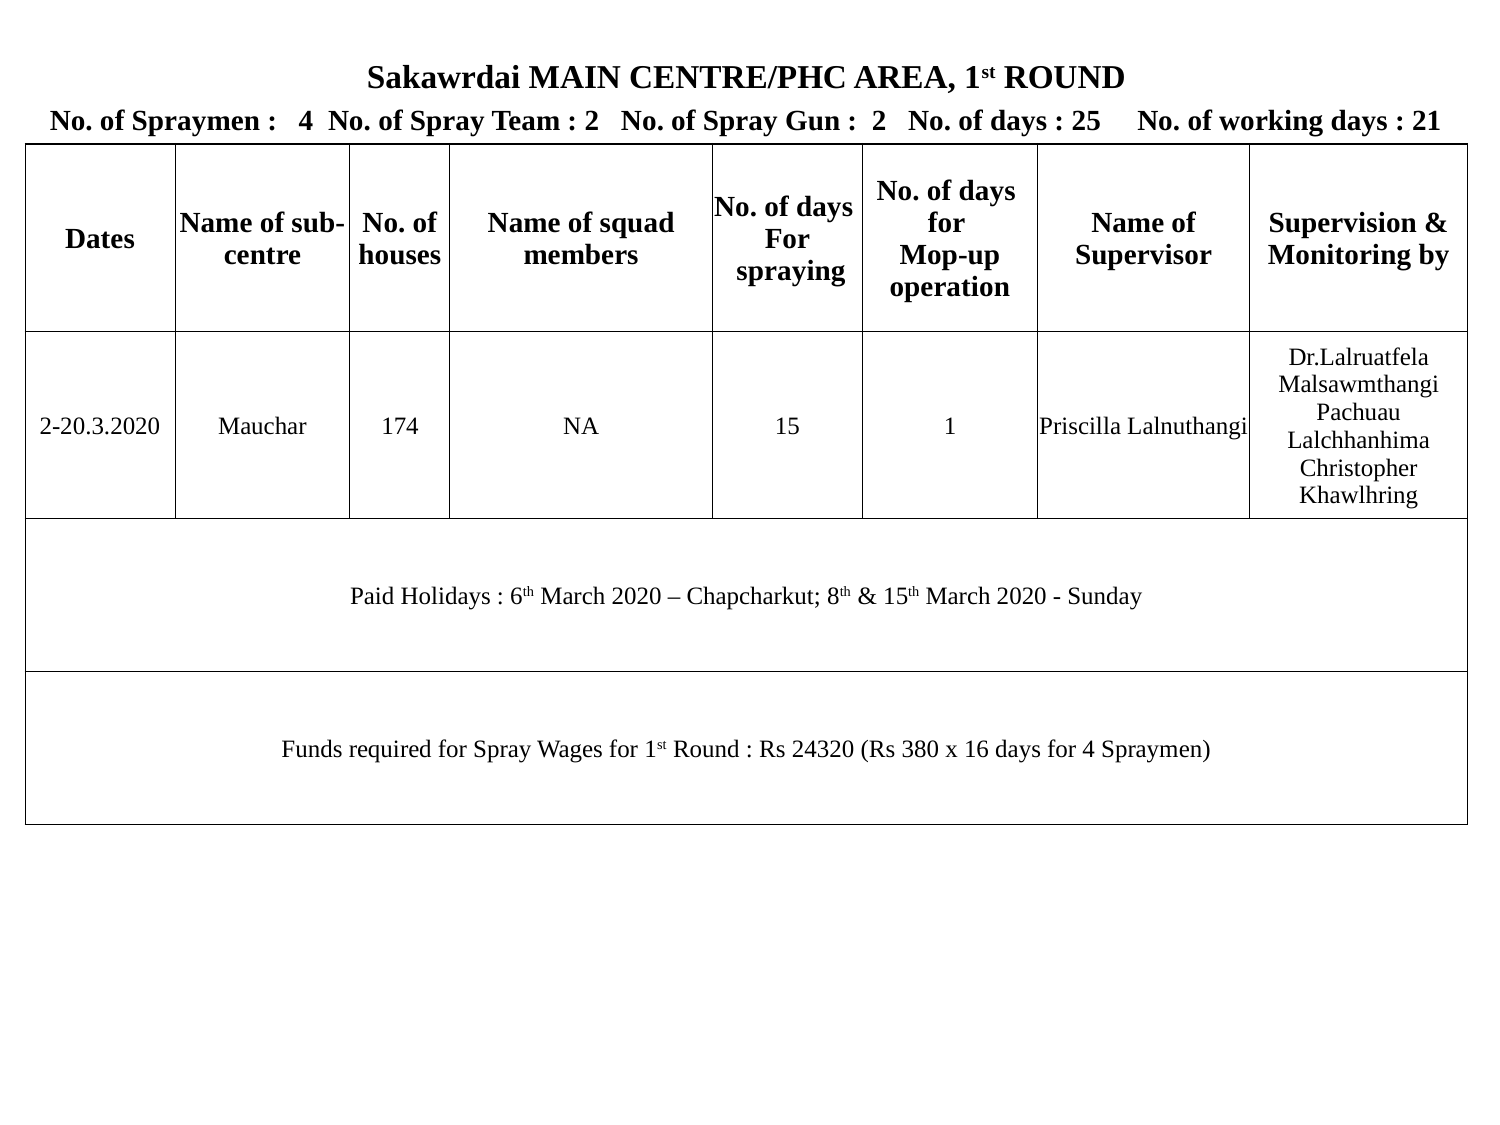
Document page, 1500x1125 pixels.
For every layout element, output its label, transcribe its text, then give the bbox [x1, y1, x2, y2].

table_cell 15 [713, 332, 862, 518]
table_cell 1 [863, 332, 1037, 518]
table_cell No. of houses [350, 145, 449, 331]
table_cell Name of Supervisor [1038, 145, 1249, 331]
table_cell Dates [26, 145, 175, 331]
table_cell Priscilla Lalnuthangi [1038, 332, 1249, 518]
table_header Sakawrdai MAIN CENTRE/PHC AREA, 1st ROUND [25, 38, 1468, 96]
table_cell Paid Holidays : 6th March 2020 – Chapcharkut; 8th & 15th March 2020 - Sunday [26, 519, 1467, 671]
table_cell Dr.Lalruatfela Malsawmthangi Pachuau Lalchhanhima Christopher Khawlhring [1250, 332, 1467, 518]
table_cell No. of days for Mop-up operation [863, 145, 1037, 331]
table_cell No. of Spraymen : 4 No. of Spray Team : 2 No. of Spray Gun : 2 No. of days : 25 No. of working days : 21 [25, 96, 1468, 143]
table_cell No. of days For spraying [713, 145, 862, 331]
table_cell Name of squad members [450, 145, 712, 331]
table_cell NA [450, 332, 712, 518]
table_cell Funds required for Spray Wages for 1st Round : Rs 24320 (Rs 380 x 16 days for 4 Spraymen) [26, 672, 1467, 824]
table_cell 2-20.3.2020 [26, 332, 175, 518]
table_cell 174 [350, 332, 449, 518]
table_cell Name of sub-centre [176, 145, 349, 331]
table_cell Supervision & Monitoring by [1250, 145, 1467, 331]
table_cell Mauchar [176, 332, 349, 518]
